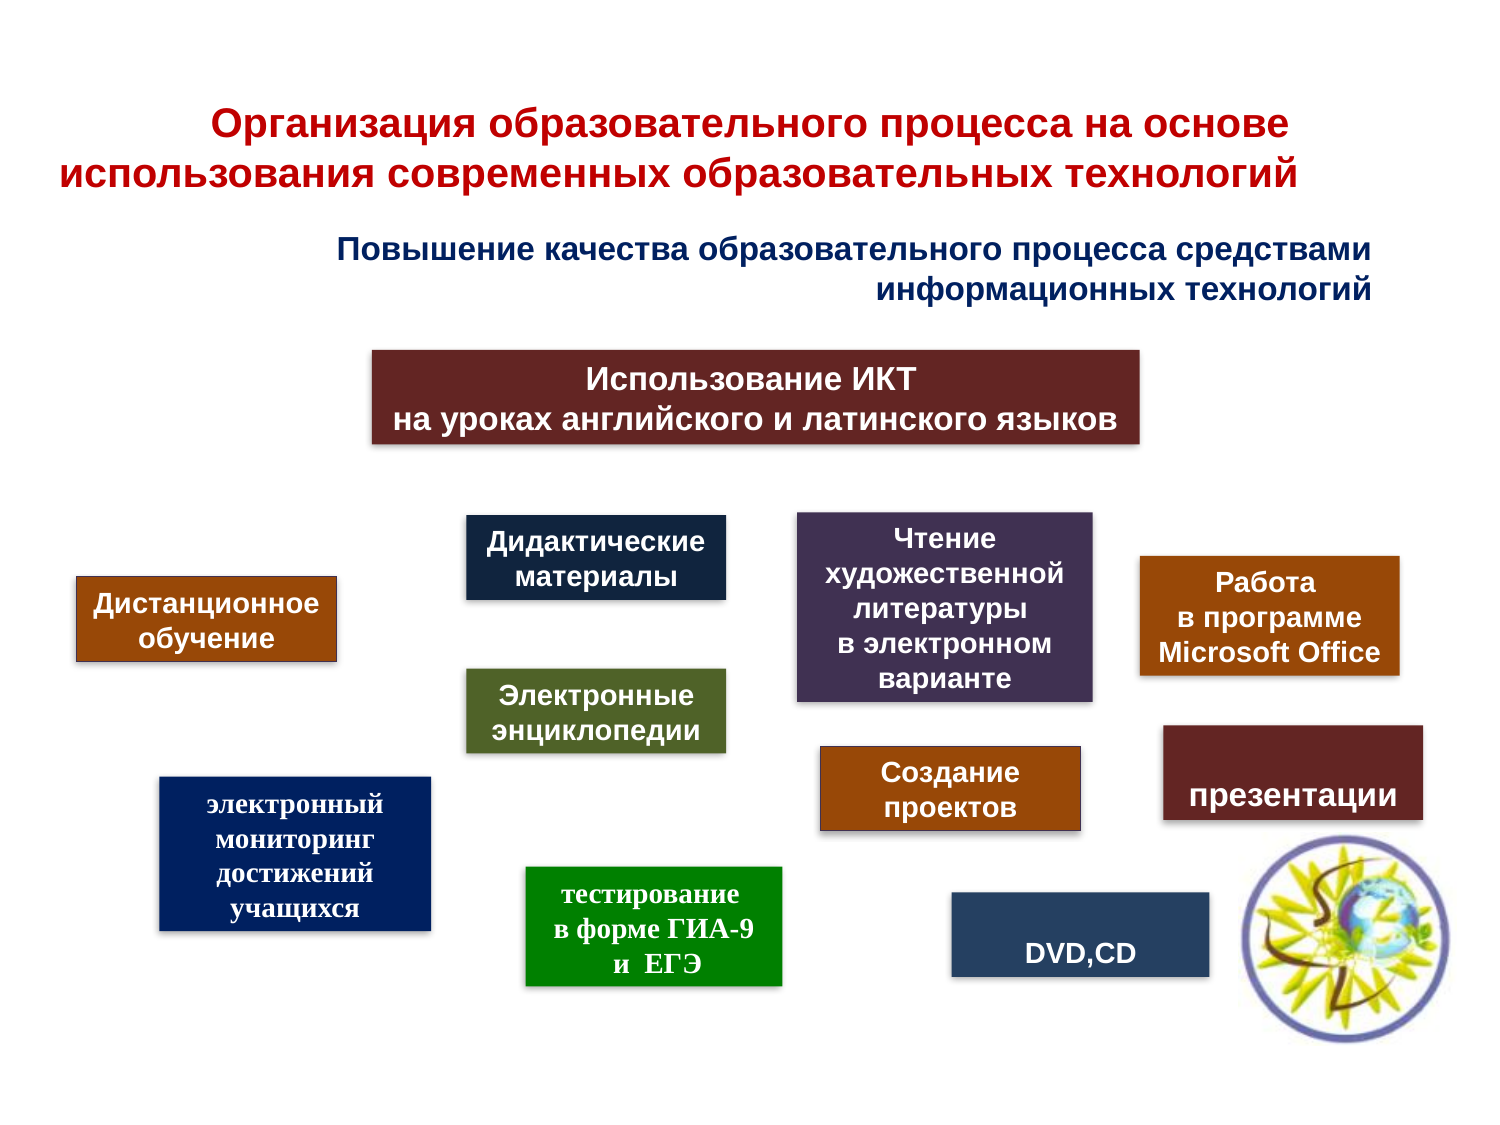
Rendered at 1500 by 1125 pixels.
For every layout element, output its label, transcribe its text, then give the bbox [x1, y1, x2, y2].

text_box DVD,CD [951, 892, 1210, 977]
text_box Чтение художественной литературы в электронном варианте [797, 512, 1093, 702]
text_box Электронные энциклопедии [466, 668, 727, 754]
text_box Работа в программе Microsoft Office [1139, 555, 1400, 676]
text_box Повышение качества образовательного процесса средствами информационных технологий [301, 219, 1388, 315]
picture [1238, 831, 1457, 1047]
text_box электронный мониторинг достижений учащихся [159, 776, 432, 932]
text_box Организация образовательного процесса на основе использования современных образовательных технологий [17, 39, 1341, 244]
text_box тестирование в форме ГИА-9 и ЕГЭ [525, 866, 783, 987]
text_box Использование ИКТ на уроках английского и латинского языков [371, 349, 1140, 445]
text_box Дистанционное обучение [76, 576, 337, 662]
text_box презентации [1163, 725, 1424, 820]
text_box Дидактические материалы [466, 515, 727, 600]
text_box [64, 160, 1447, 279]
text_box Создание проектов [820, 746, 1081, 831]
